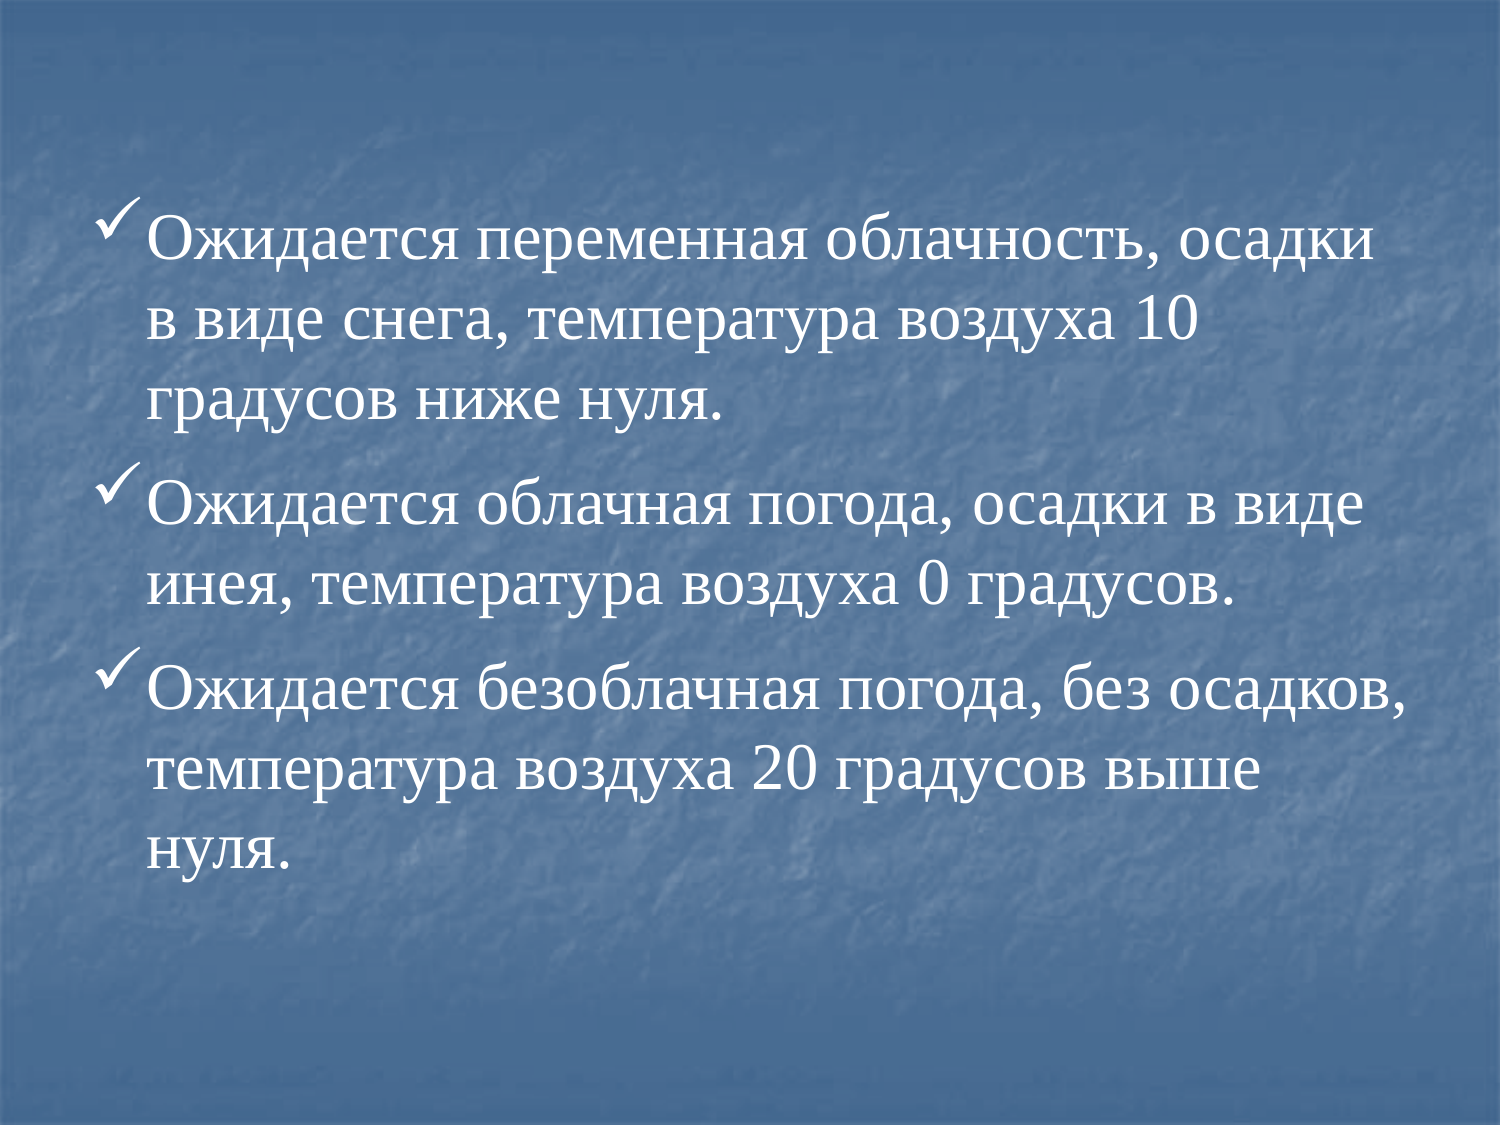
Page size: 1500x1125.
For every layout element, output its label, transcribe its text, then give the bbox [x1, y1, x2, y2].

list Ожидается переменная облачность, осадки в виде снега, температура воздуха 10 градусов ниже нуля. Ожидается облачная погода, осадки в виде инея, температура воздуха 0 градусов. Ожидается безоблачная погода, без осадков, температура воздуха 20 градусов выше нуля. [75, 162, 1425, 913]
